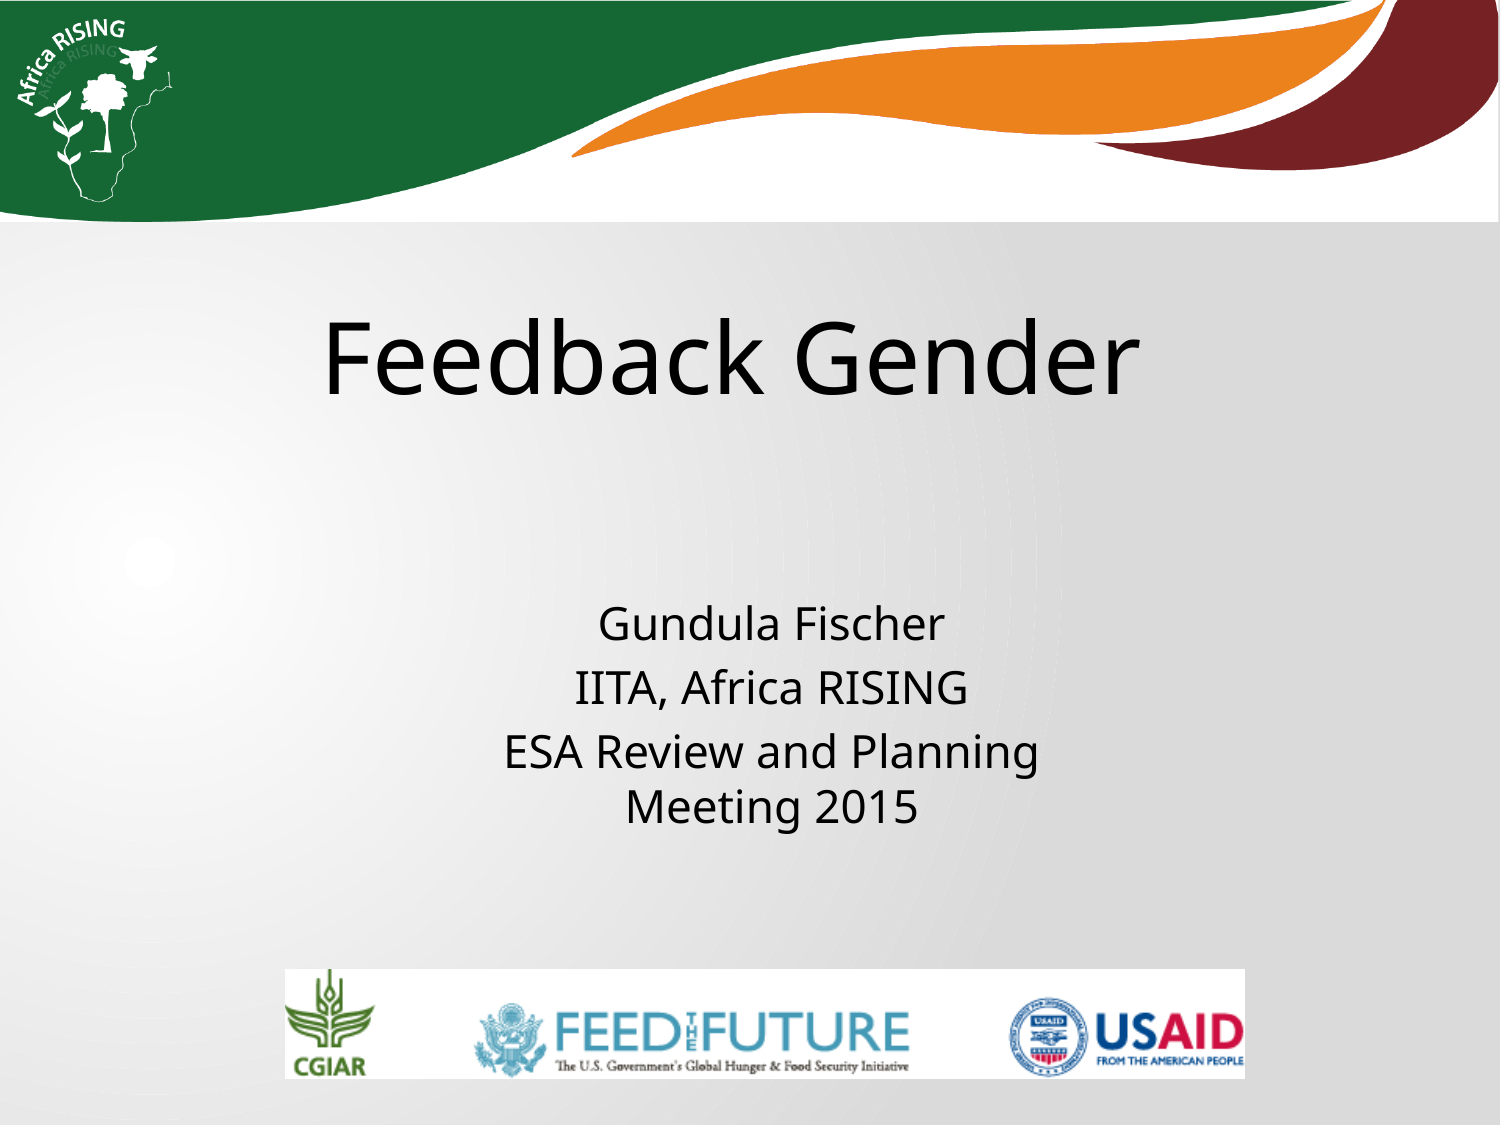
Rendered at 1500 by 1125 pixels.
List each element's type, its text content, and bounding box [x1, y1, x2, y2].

list Gundula Fischer IITA, Africa RISING ESA Review and Planning Meeting 2015 [387, 587, 1138, 788]
list Feedback Gender [137, 287, 1307, 475]
picture [0, 0, 1499, 222]
picture [285, 969, 1245, 1079]
